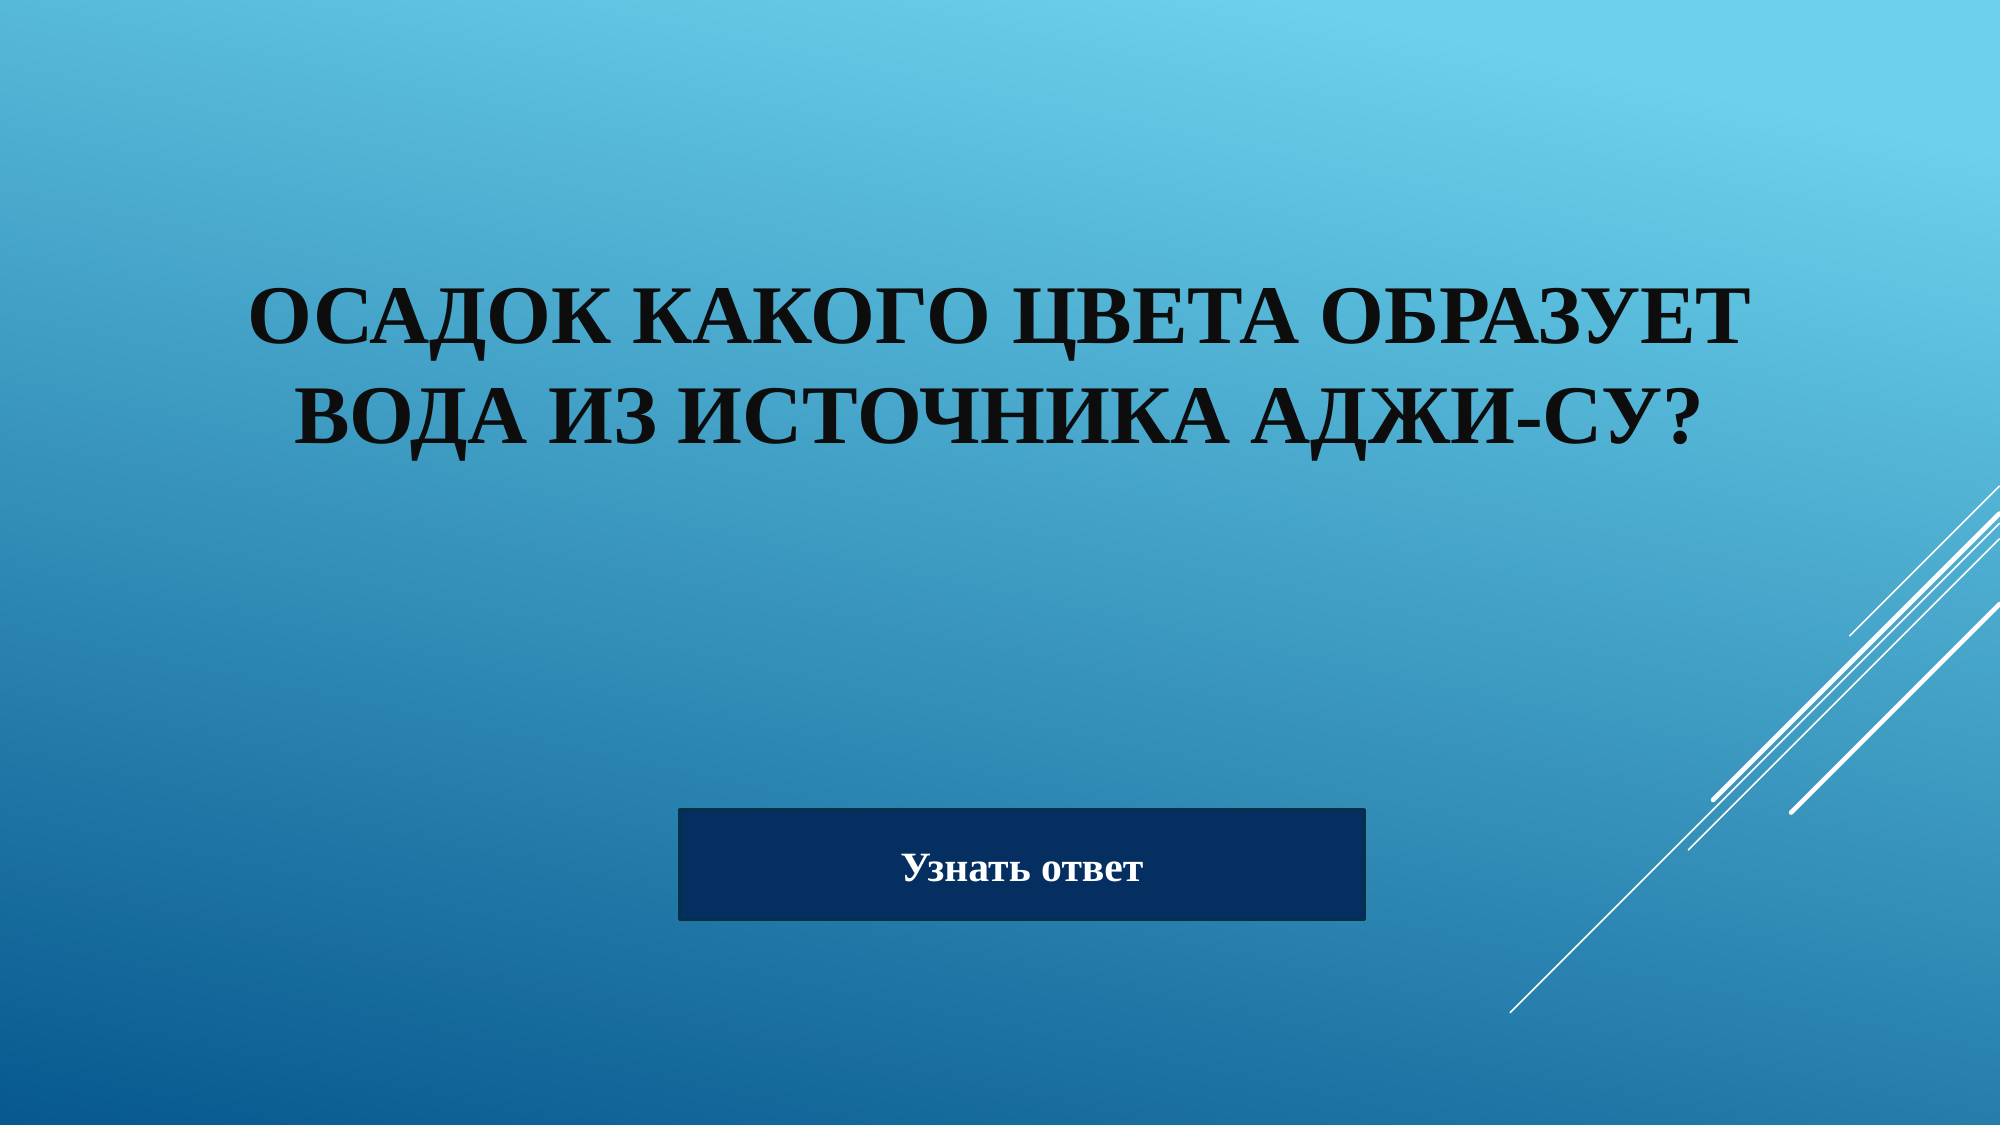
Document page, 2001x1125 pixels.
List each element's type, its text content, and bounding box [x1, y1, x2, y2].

title Осадок какого цвета образует вода из источника Аджи-Су? [137, 44, 1863, 776]
